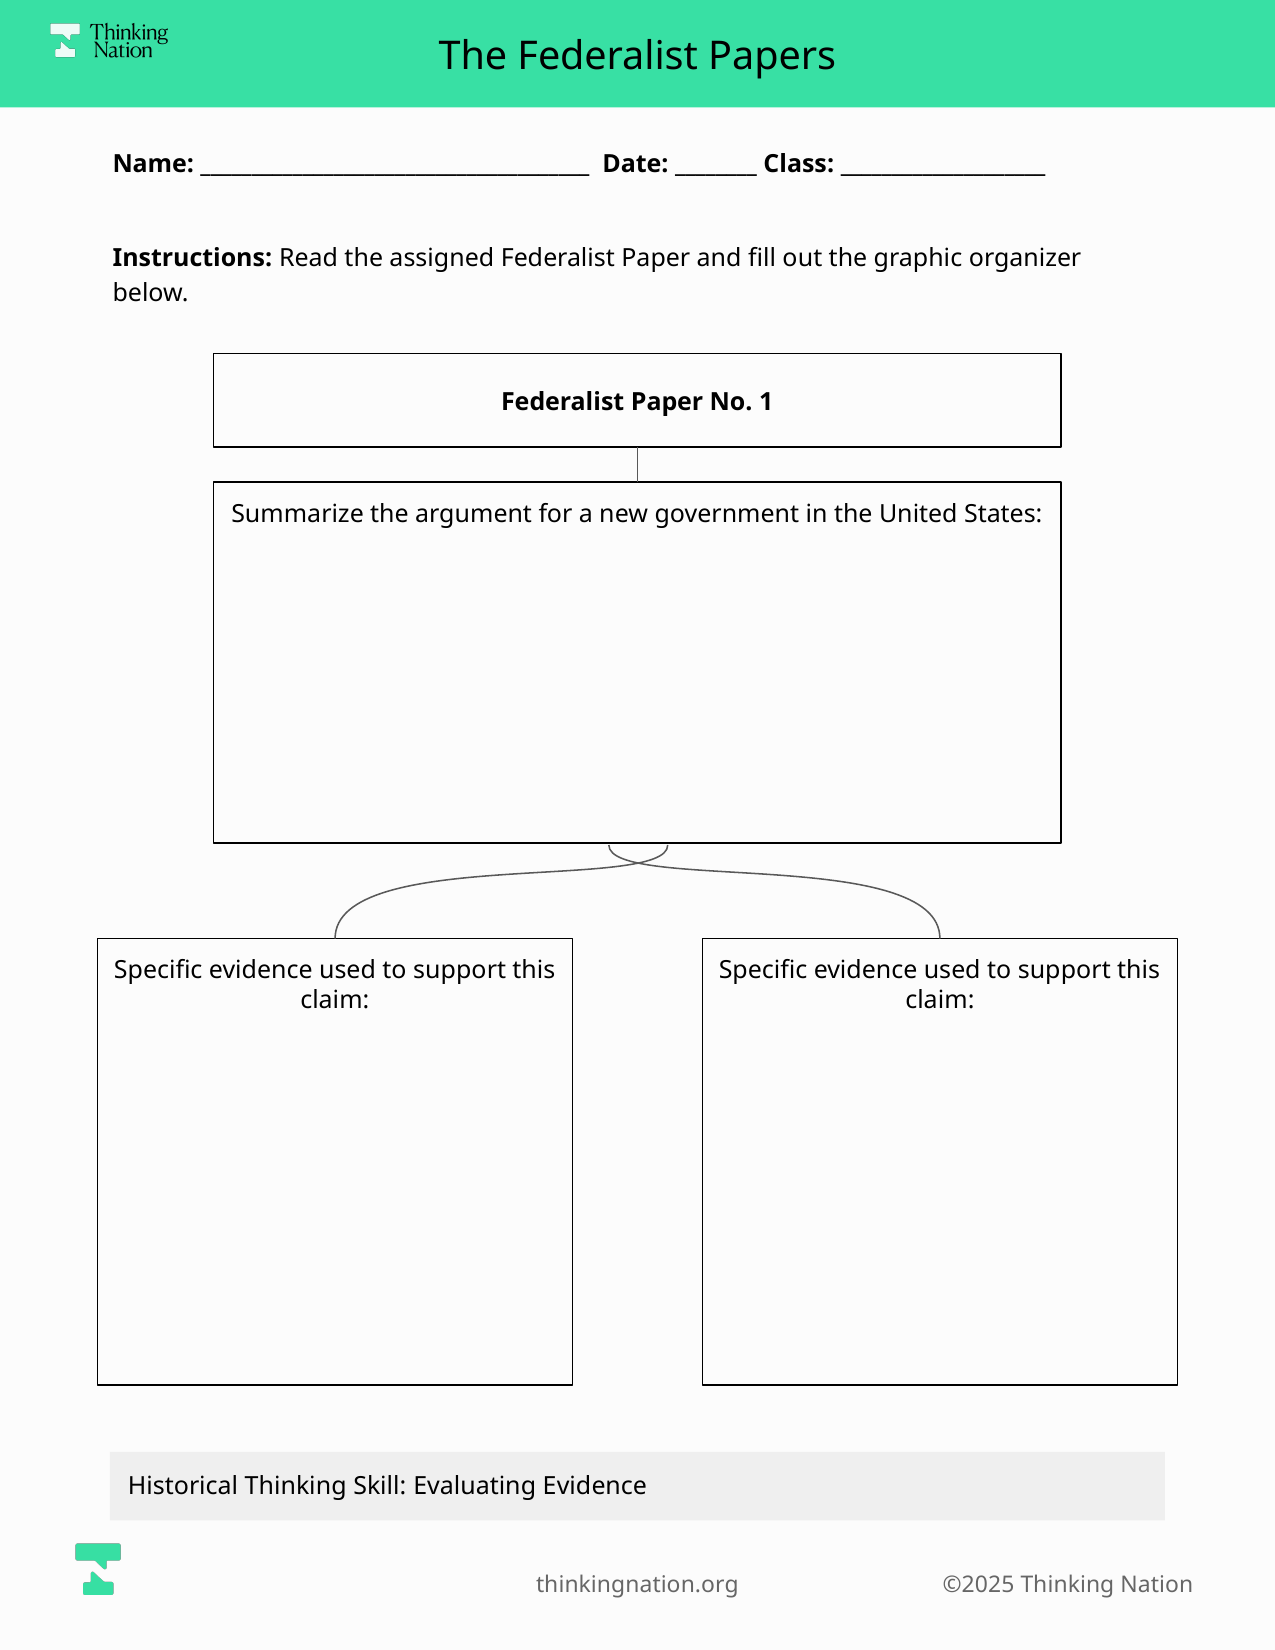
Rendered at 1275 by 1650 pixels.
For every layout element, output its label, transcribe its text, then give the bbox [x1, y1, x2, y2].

text_box Name: ______________________________________ Date: ________ Class: ____________________ Instructions: Read the assigned Federalist Paper and fill out the graphic organizer below. [97, 132, 1178, 356]
text_box Summarize the argument for a new government in the United States: [213, 482, 1062, 844]
text_box The Federalist Papers [0, 0, 1275, 108]
picture [62, 1533, 134, 1605]
text_box Federalist Paper No. 1 [213, 353, 1062, 448]
text_box Historical Thinking Skill: Evaluating Evidence [109, 1451, 1165, 1521]
text_box thinkingnation.org [486, 1553, 789, 1605]
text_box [334, 844, 668, 939]
text_box ©2025 Thinking Nation [907, 1553, 1210, 1605]
text_box Specific evidence used to support this claim: [702, 938, 1178, 1385]
text_box Specific evidence used to support this claim: [97, 938, 573, 1385]
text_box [669, 844, 941, 939]
picture [36, 12, 172, 69]
